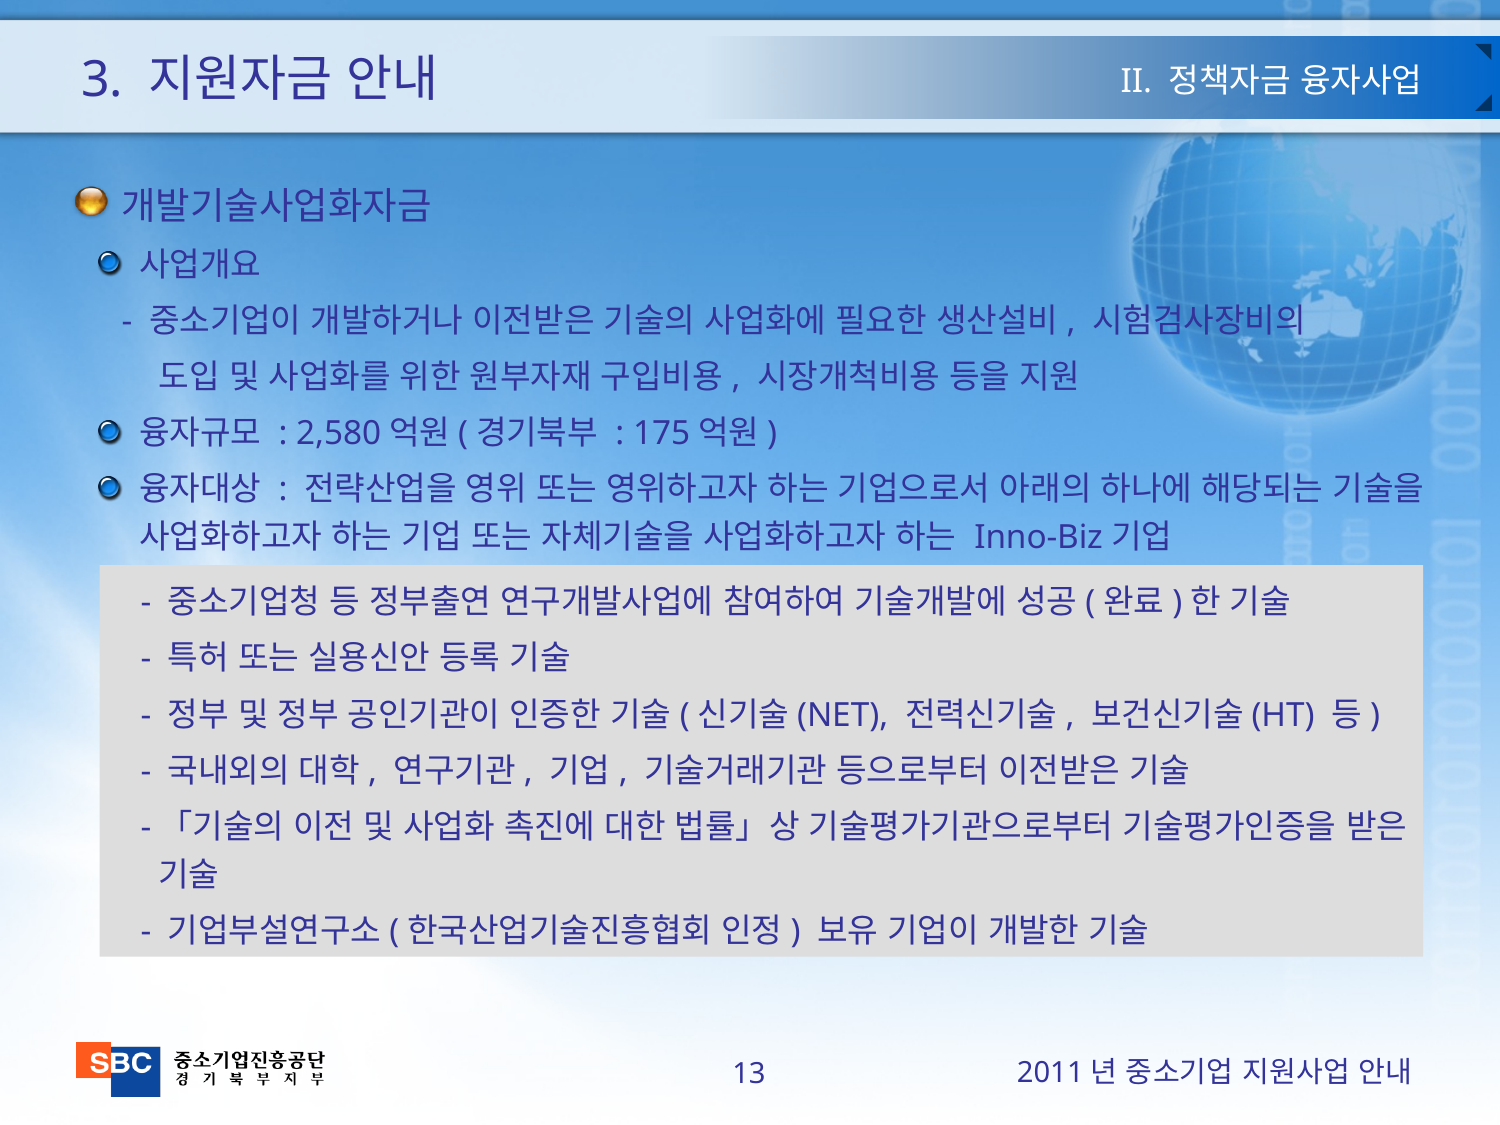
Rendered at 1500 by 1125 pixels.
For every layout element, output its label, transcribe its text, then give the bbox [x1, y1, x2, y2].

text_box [71, 169, 716, 230]
text_box 사업개요 - 중소기업이 개발하거나 이전받은 기술의 사업화에 필요한 생산설비, 시험검사장비의 도입 및 사업화를 위한 원부자재 구입비용, 시장개척비용 등을 지원 융자규모 : 2,580억원(경기북부 : 175억원) 융자대상 : 전략산업을 영위 또는 영위하고자 하는 기업으로서 아래의 하나에 해당되는 기술을 사업화하고자 하는 기업 또는 자체기술을 사업화하고자 하는 Inno-Biz기업 [80, 227, 1440, 563]
text_box - 중소기업청 등 정부출연 연구개발사업에 참여하여 기술개발에 성공(완료)한 기술 - 특허 또는 실용신안 등록 기술 - 정부 및 정부 공인기관이 인증한 기술(신기술(NET), 전력신기술, 보건신기술(HT) 등) - 국내외의 대학, 연구기관, 기업, 기술거래기관 등으로부터 이전받은 기술 -「기술의 이전 및 사업화 촉진에 대한 법률」상 기술평가기관으로부터 기술평가인증을 받은 기술 - 기업부설연구소(한국산업기술진흥협회 인정) 보유 기업이 개발한 기술 [99, 565, 1424, 957]
text_box 3. 지원자금 안내 [66, 38, 454, 114]
text_box II. 정책자금 융자사업 [1105, 51, 1438, 107]
picture [0, 0, 1500, 1125]
